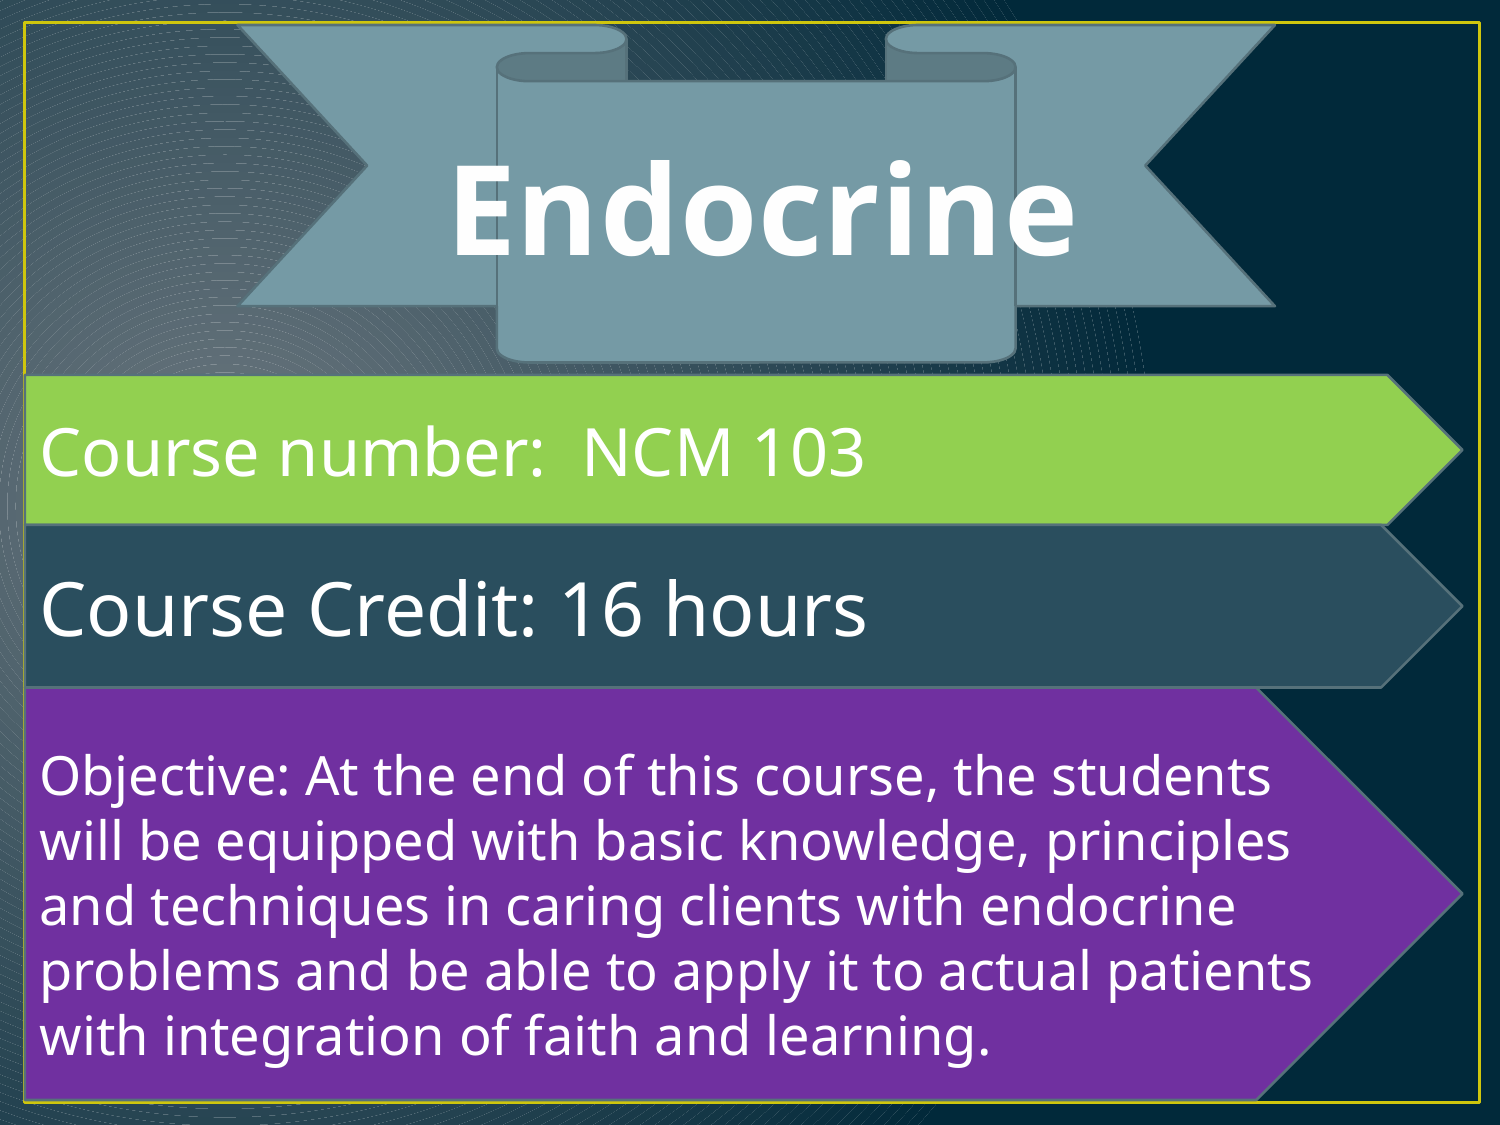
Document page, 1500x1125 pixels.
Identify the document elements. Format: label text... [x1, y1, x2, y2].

text_box Course Credit: 16 hours [23, 523, 1464, 689]
text_box [236, 23, 1277, 112]
text_box Objective: At the end of this course, the students will be equipped with basic knowledge, principles and techniques in caring clients with endocrine problems and be able to apply it to actual patients with integration of faith and learning. [23, 686, 1464, 1102]
text_box Course number: NCM 103 [23, 373, 1464, 527]
text_box [236, 300, 1277, 364]
title Endocrine [87, 112, 1438, 300]
